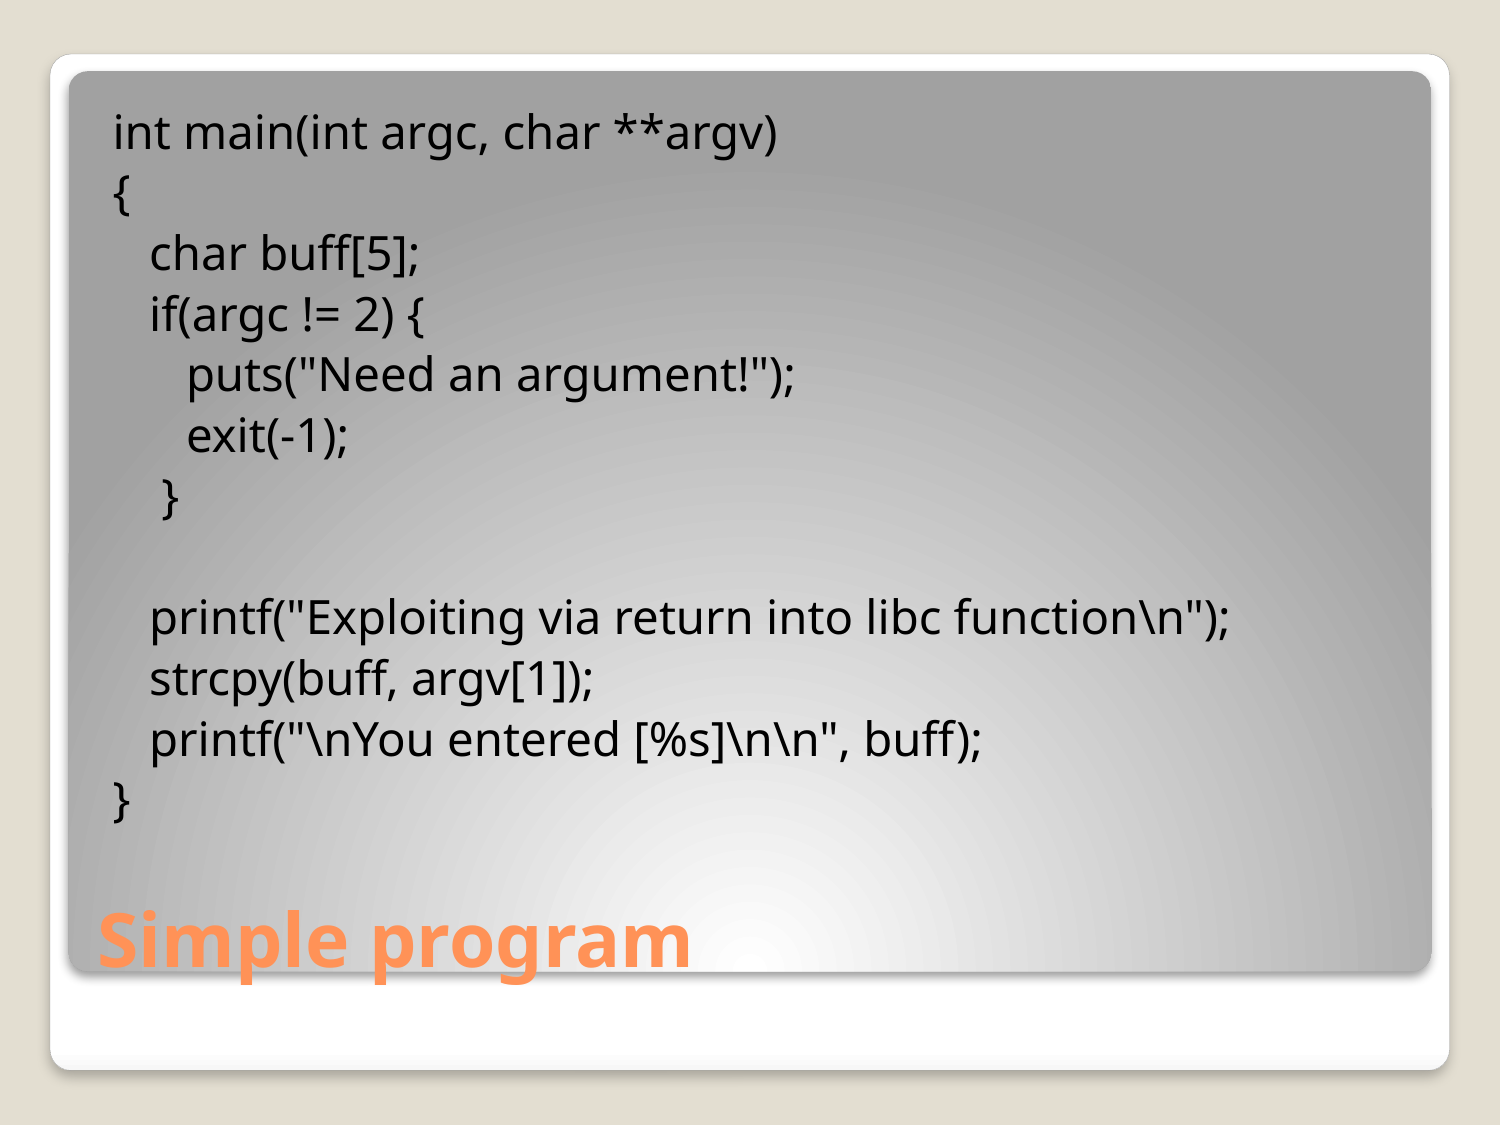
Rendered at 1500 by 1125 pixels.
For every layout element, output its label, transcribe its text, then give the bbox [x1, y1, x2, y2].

title Simple program [82, 838, 1425, 990]
list int main(int argc, char **argv) { char buff[5]; if(argc != 2) { puts("Need an argument!"); exit(-1); } printf("Exploiting via return into libc function\n"); strcpy(buff, argv[1]); printf("\nYou entered [%s]\n\n", buff); } [82, 86, 1425, 838]
